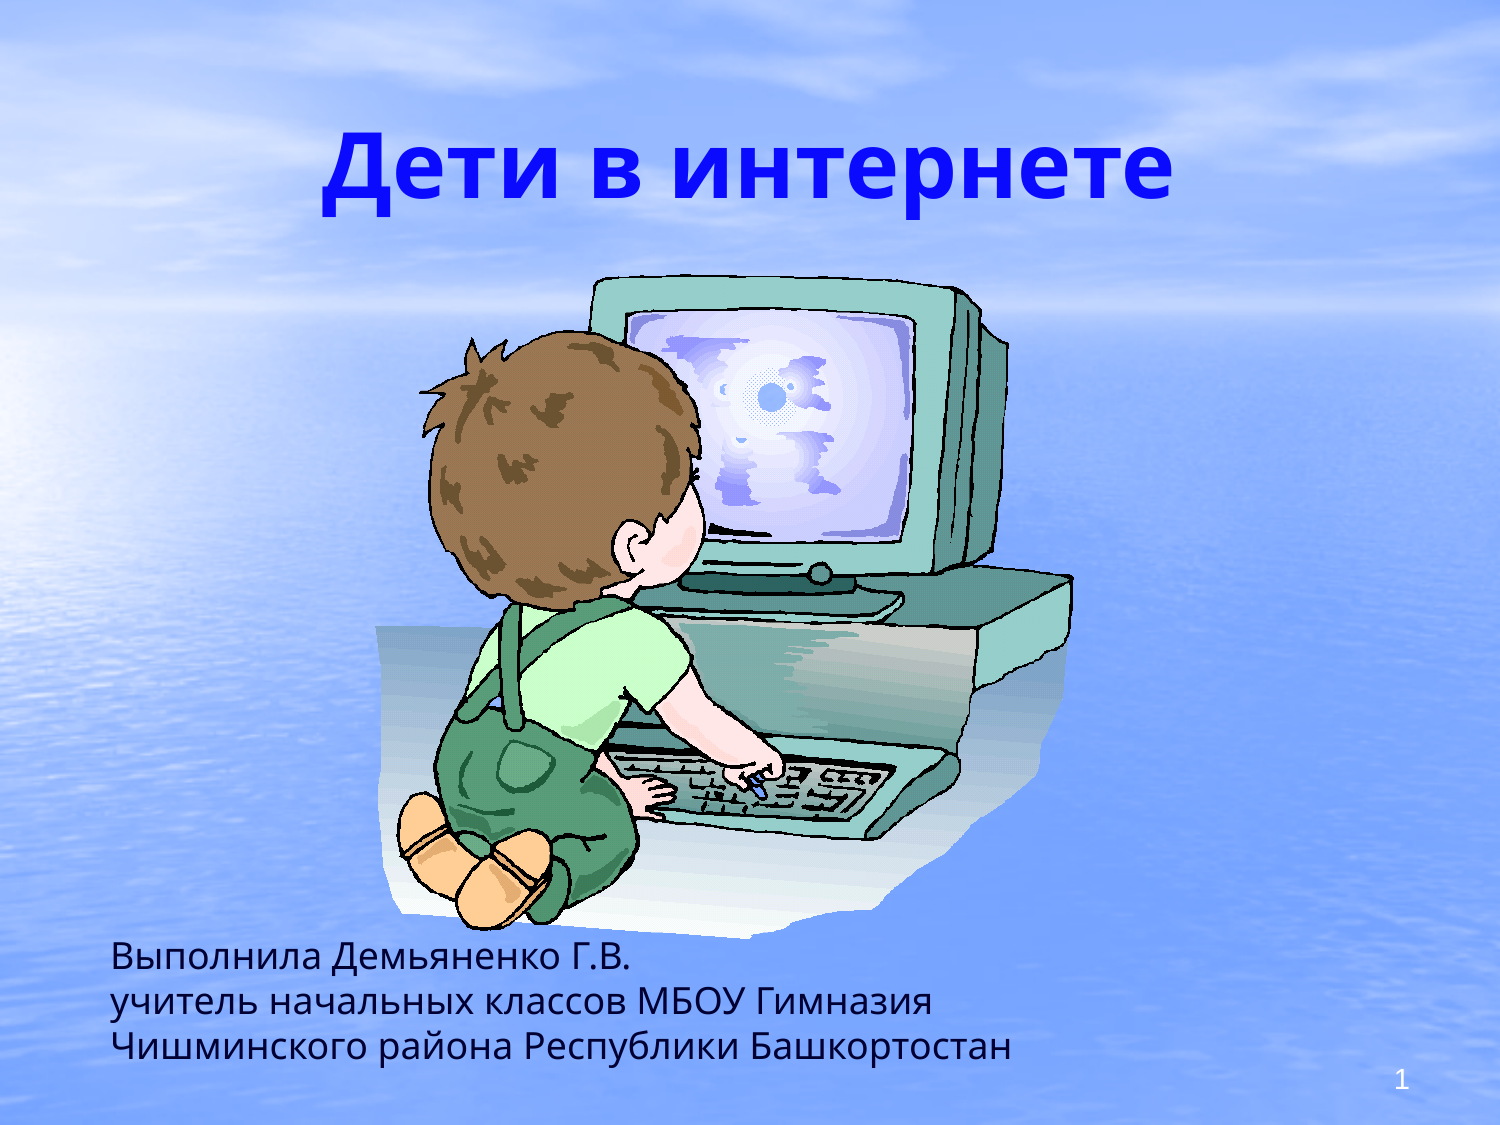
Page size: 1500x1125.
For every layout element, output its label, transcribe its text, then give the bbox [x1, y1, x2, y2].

slide_number 1 [1074, 1024, 1426, 1103]
picture [374, 274, 1076, 971]
text_box Выполнила Демьяненко Г.В. учитель начальных классов МБОУ Гимназия Чишминского района Республики Башкортостан [95, 924, 1028, 1075]
title Дети в интернете [74, 47, 1426, 276]
